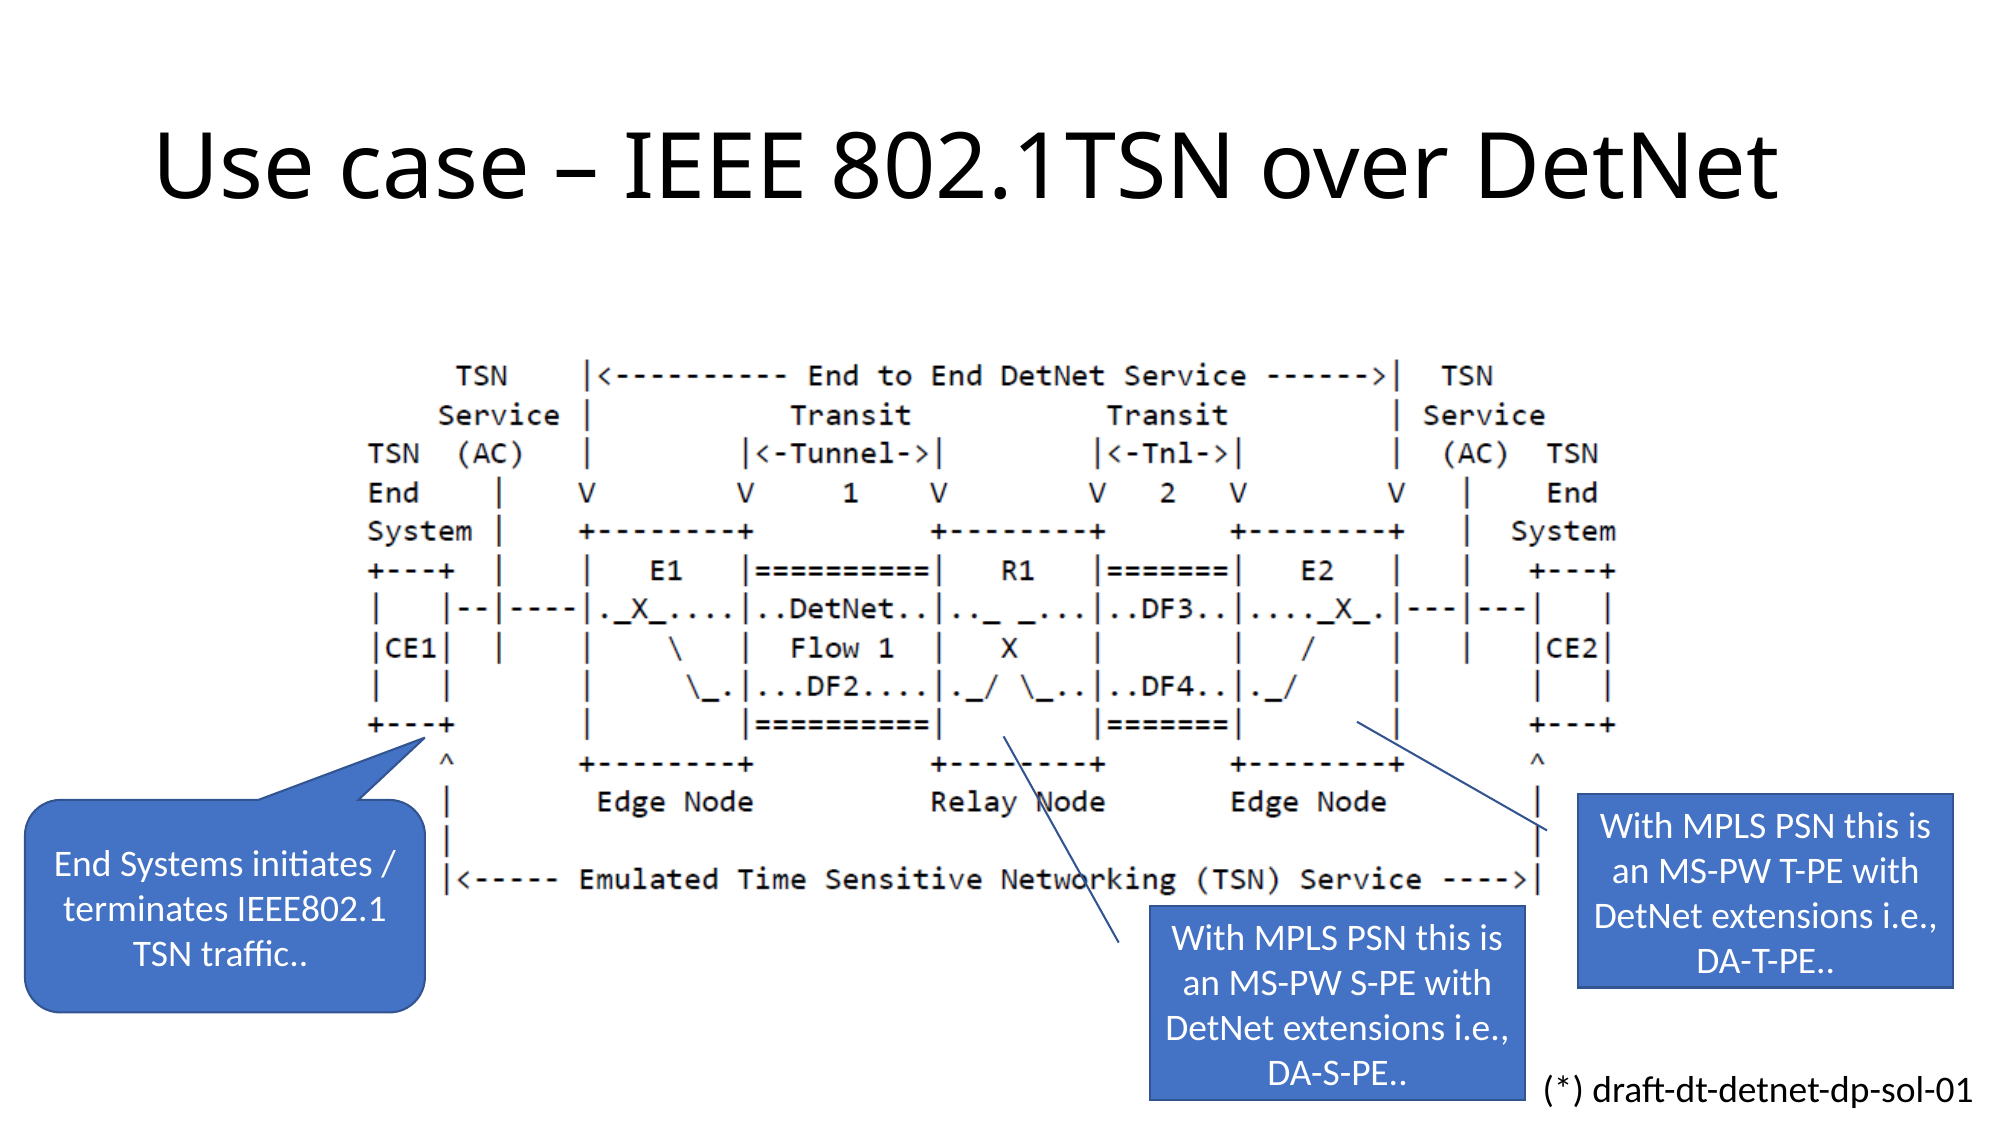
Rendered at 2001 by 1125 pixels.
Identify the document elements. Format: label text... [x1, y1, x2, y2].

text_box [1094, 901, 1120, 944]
title Use case – IEEE 802.1TSN over DetNet [137, 59, 1863, 278]
text_box With MPLS PSN this is an MS-PW S-PE with DetNet extensions i.e., DA-S-PE.. [1149, 905, 1526, 1101]
text_box With MPLS PSN this is an MS-PW T-PE with DetNet extensions i.e., DA-T-PE.. [1577, 793, 1954, 989]
text_box End Systems initiates / terminates IEEE802.1 TSN traffic.. [23, 764, 426, 1014]
picture [349, 337, 1629, 901]
text_box (*) draft-dt-detnet-dp-sol-01 [1527, 1057, 1989, 1118]
